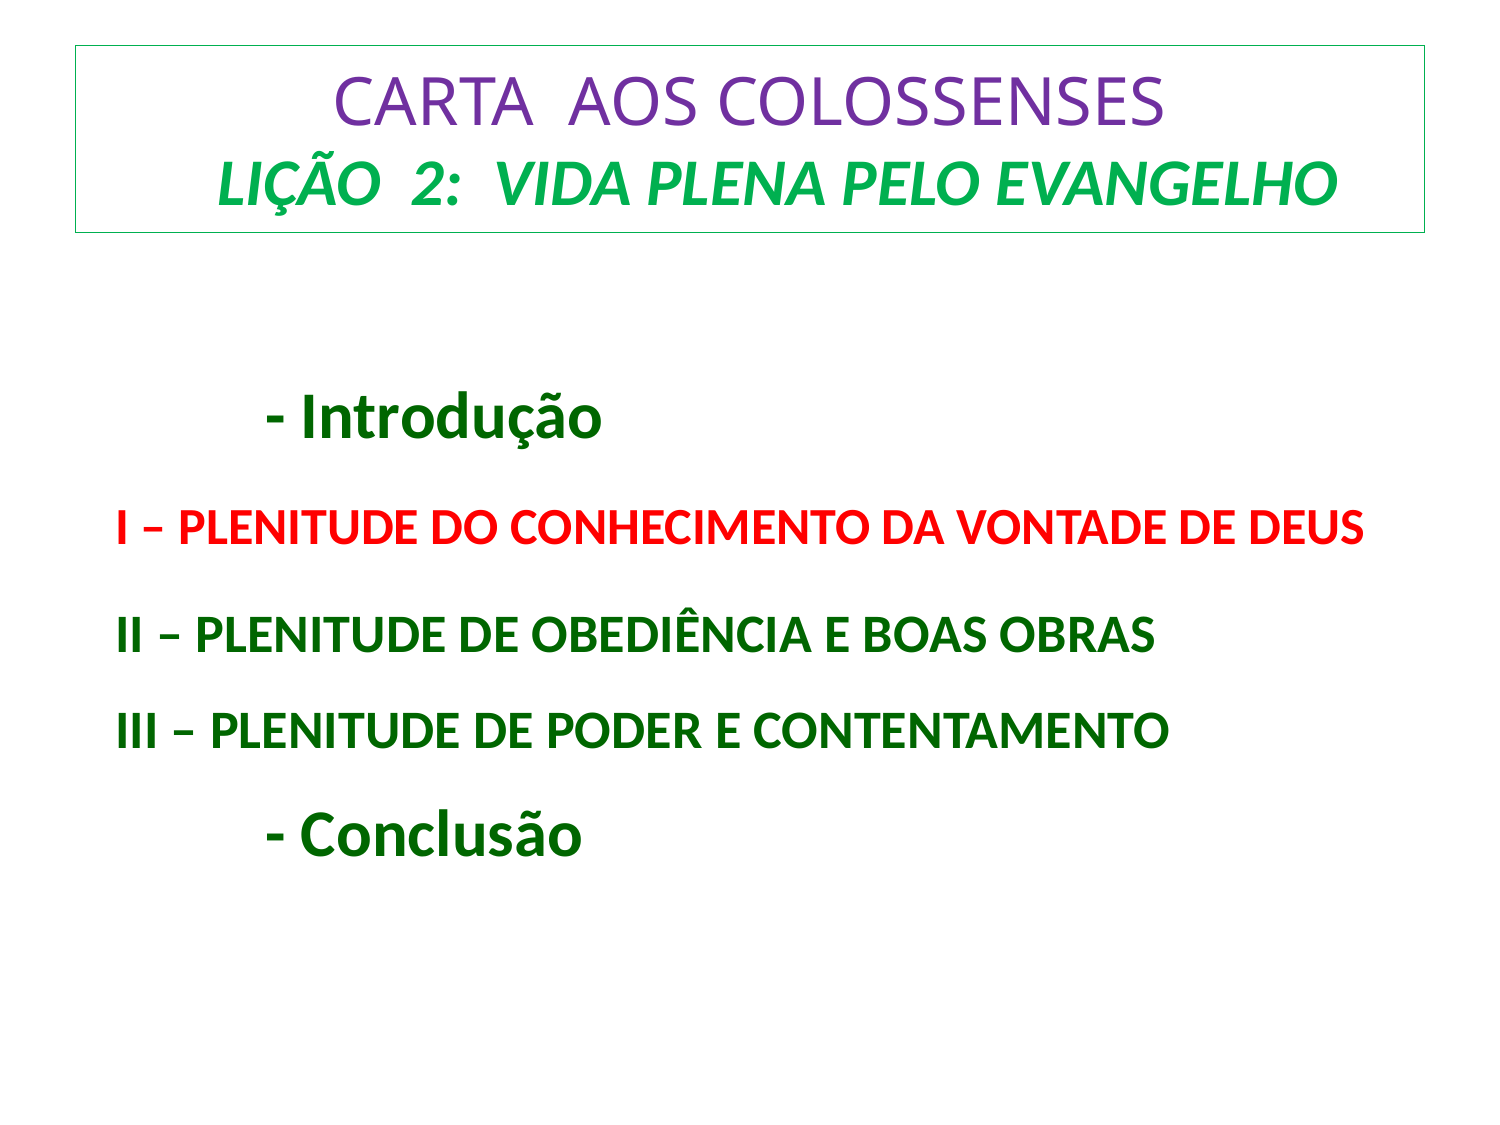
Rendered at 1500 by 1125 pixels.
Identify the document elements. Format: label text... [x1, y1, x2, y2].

title CARTA AOS COLOSSENSES LIÇÃO 2: VIDA PLENA PELO EVANGELHO [75, 45, 1425, 233]
list - Introdução I – PLENITUDE DO CONHECIMENTO DA VONTADE DE DEUS II – PLENITUDE DE OBEDIÊNCIA E BOAS OBRAS III – PLENITUDE DE PODER E CONTENTAMENTO - Conclusão [100, 314, 1424, 975]
